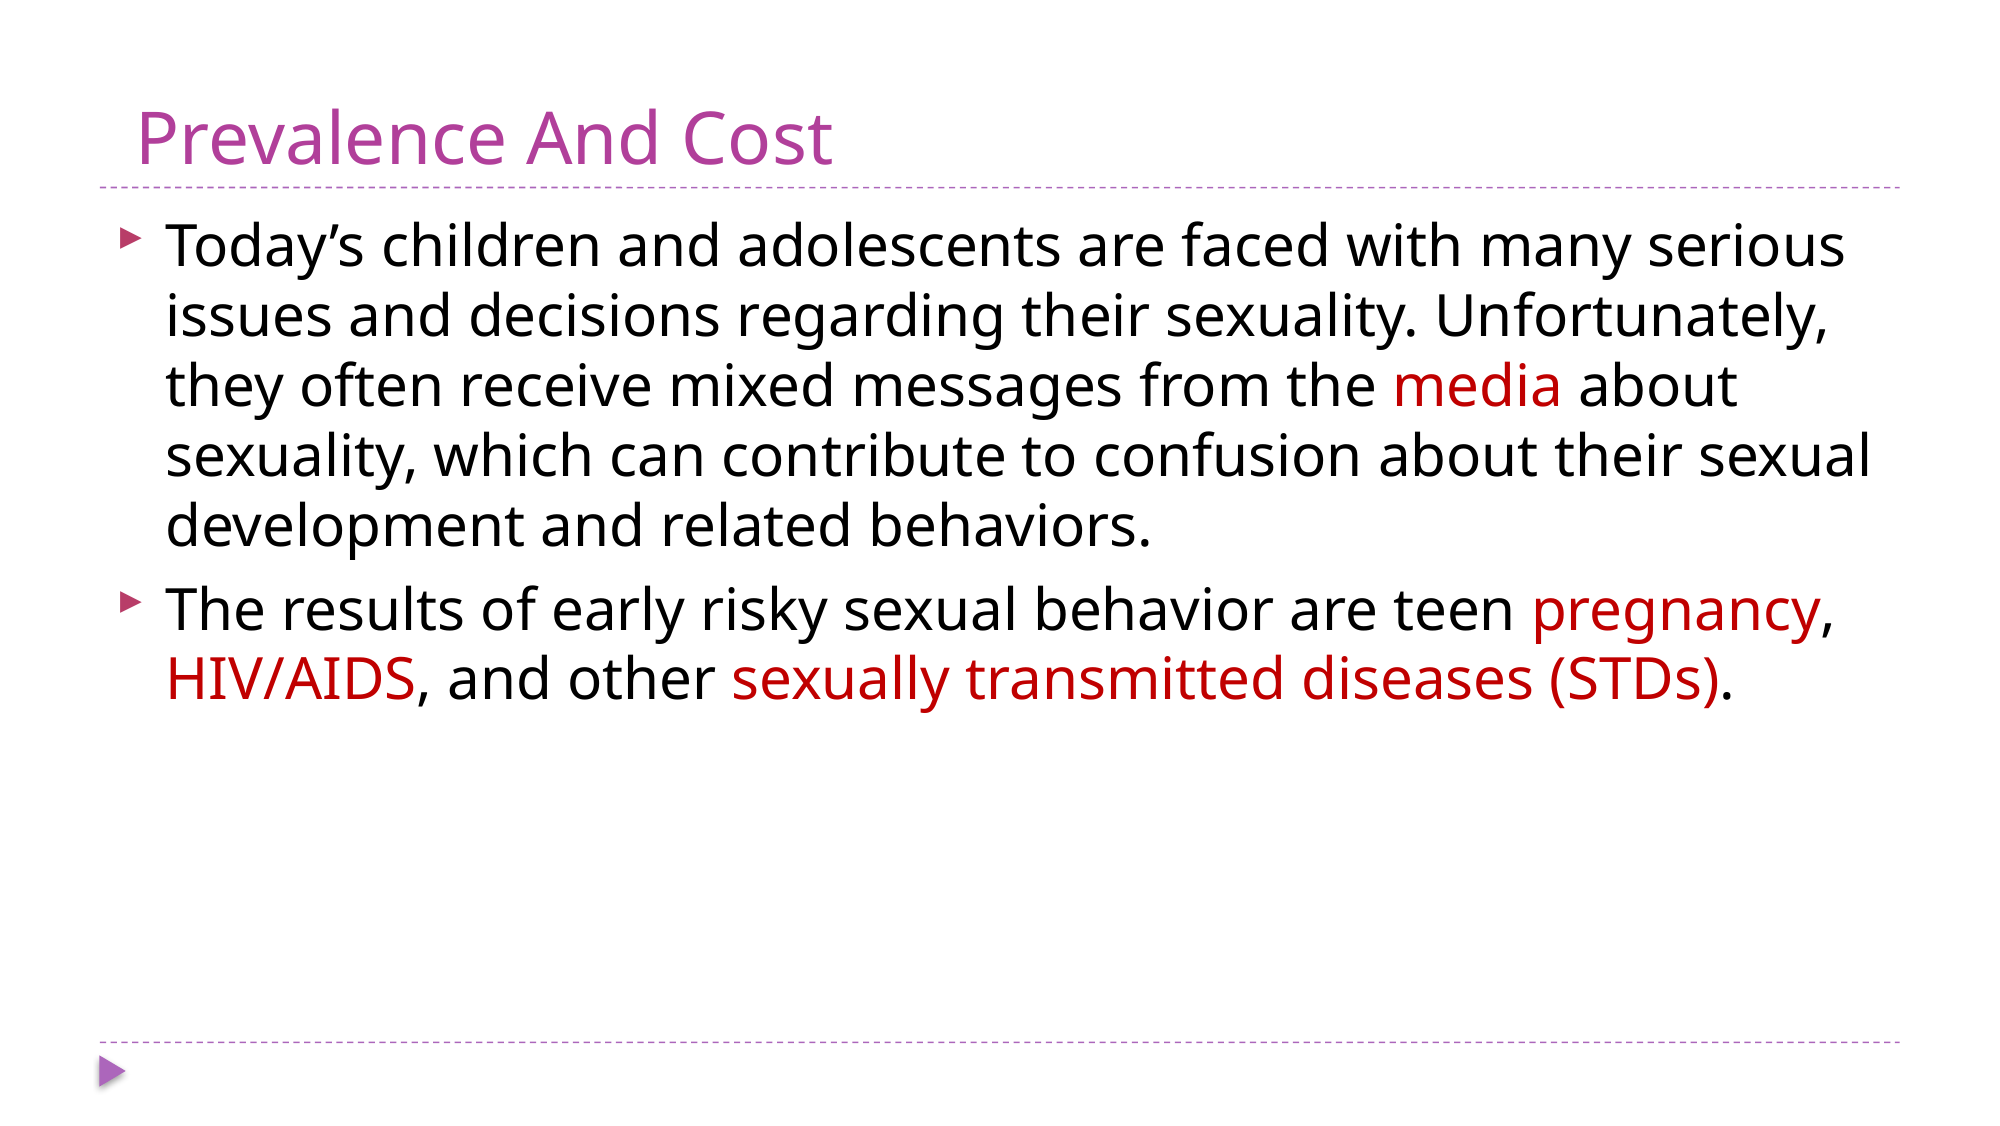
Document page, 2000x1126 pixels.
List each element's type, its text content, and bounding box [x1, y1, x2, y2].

list Today’s children and adolescents are faced with many serious issues and decisions regarding their sexuality. Unfortunately, they often receive mixed messages from the media about sexuality, which can contribute to confusion about their sexual development and related behaviors. The results of early risky sexual behavior are teen pregnancy, HIV/AIDS, and other sexually transmitted diseases (STDs). [99, 200, 1900, 1011]
title Prevalence And Cost [99, 24, 1900, 188]
